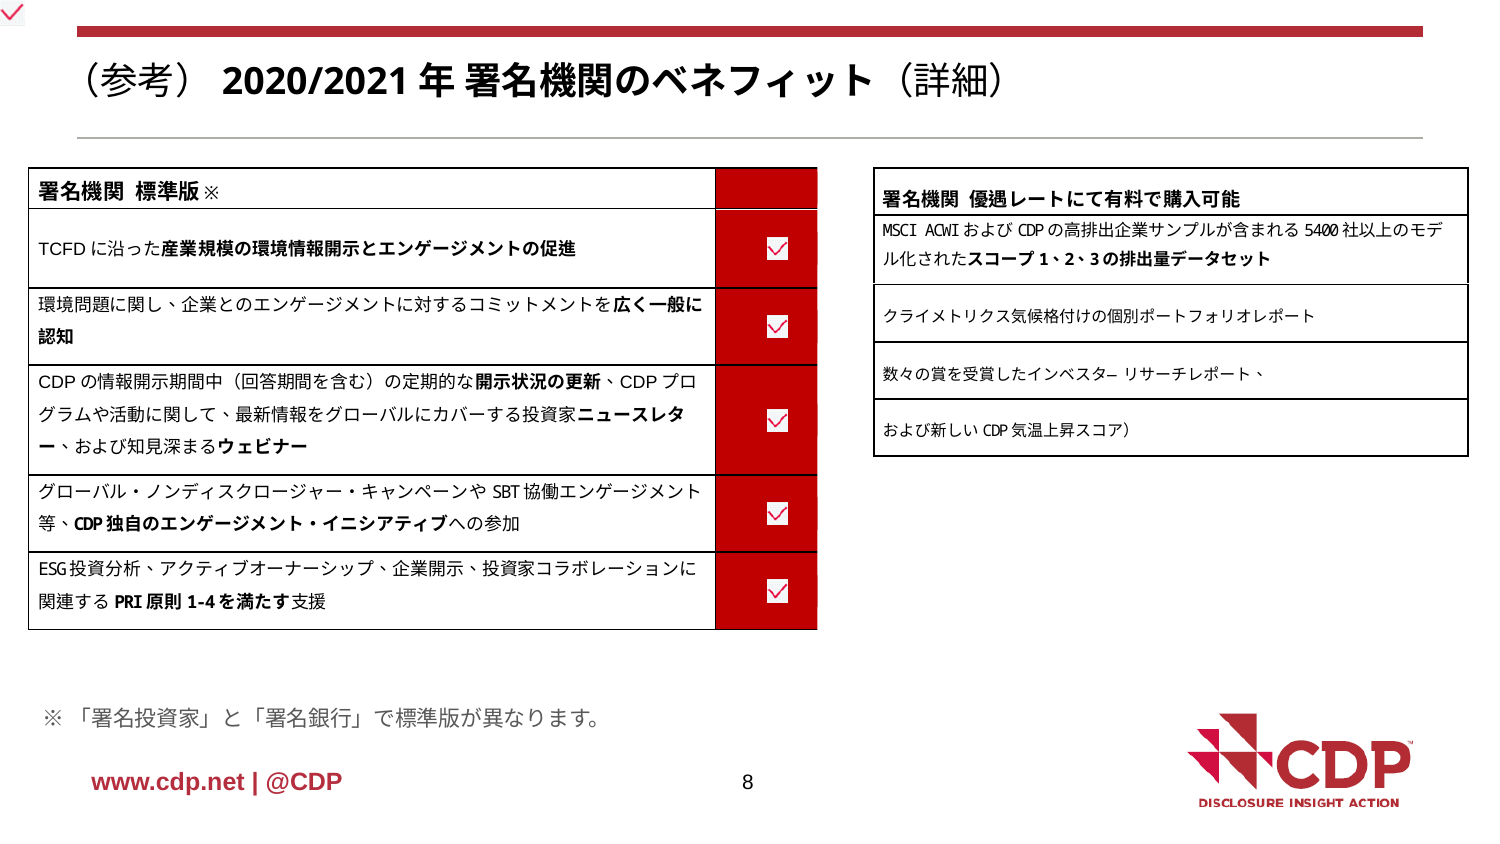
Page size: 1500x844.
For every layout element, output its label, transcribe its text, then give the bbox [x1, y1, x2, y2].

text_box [27, 166, 818, 680]
slide_number 8 [572, 758, 923, 804]
picture [0, 0, 25, 27]
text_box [829, 166, 1500, 501]
text_box （参考）2020/2021年 署名機関のベネフィット（詳細） [48, 54, 1435, 123]
text_box ※「署名投資家」と「署名銀行」で標準版が異なります。 [27, 687, 818, 743]
picture [1184, 705, 1425, 824]
